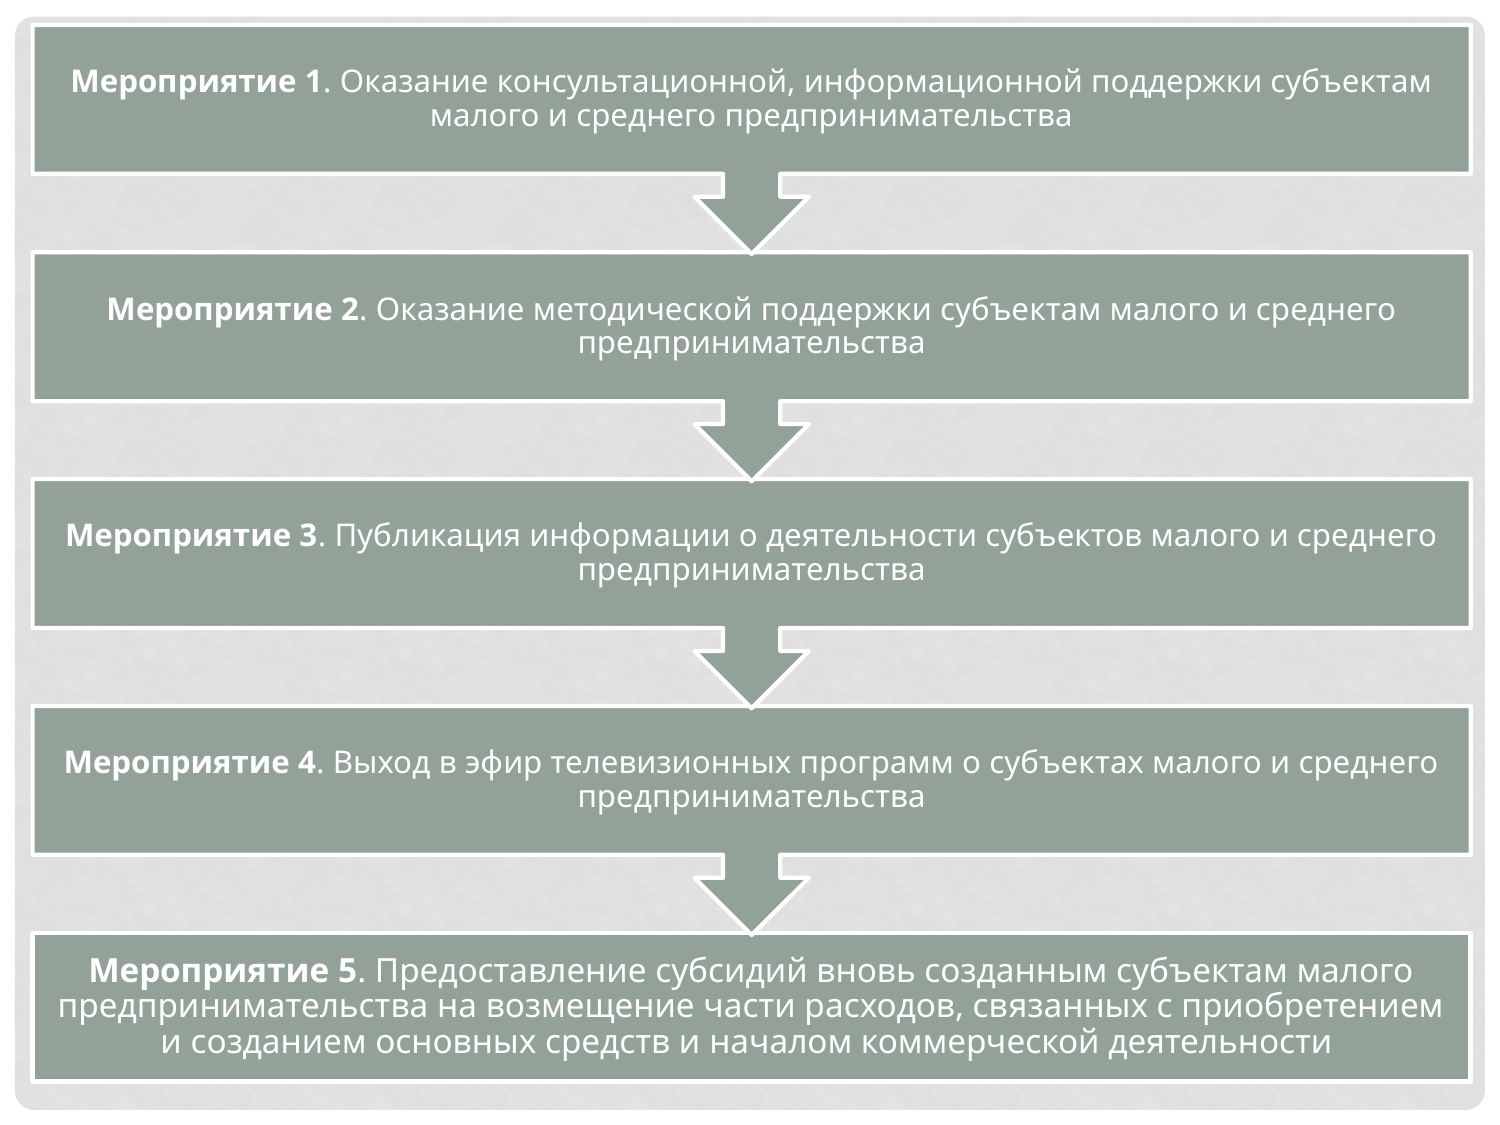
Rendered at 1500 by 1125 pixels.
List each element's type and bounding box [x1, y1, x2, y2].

text_box [32, 24, 1471, 1083]
